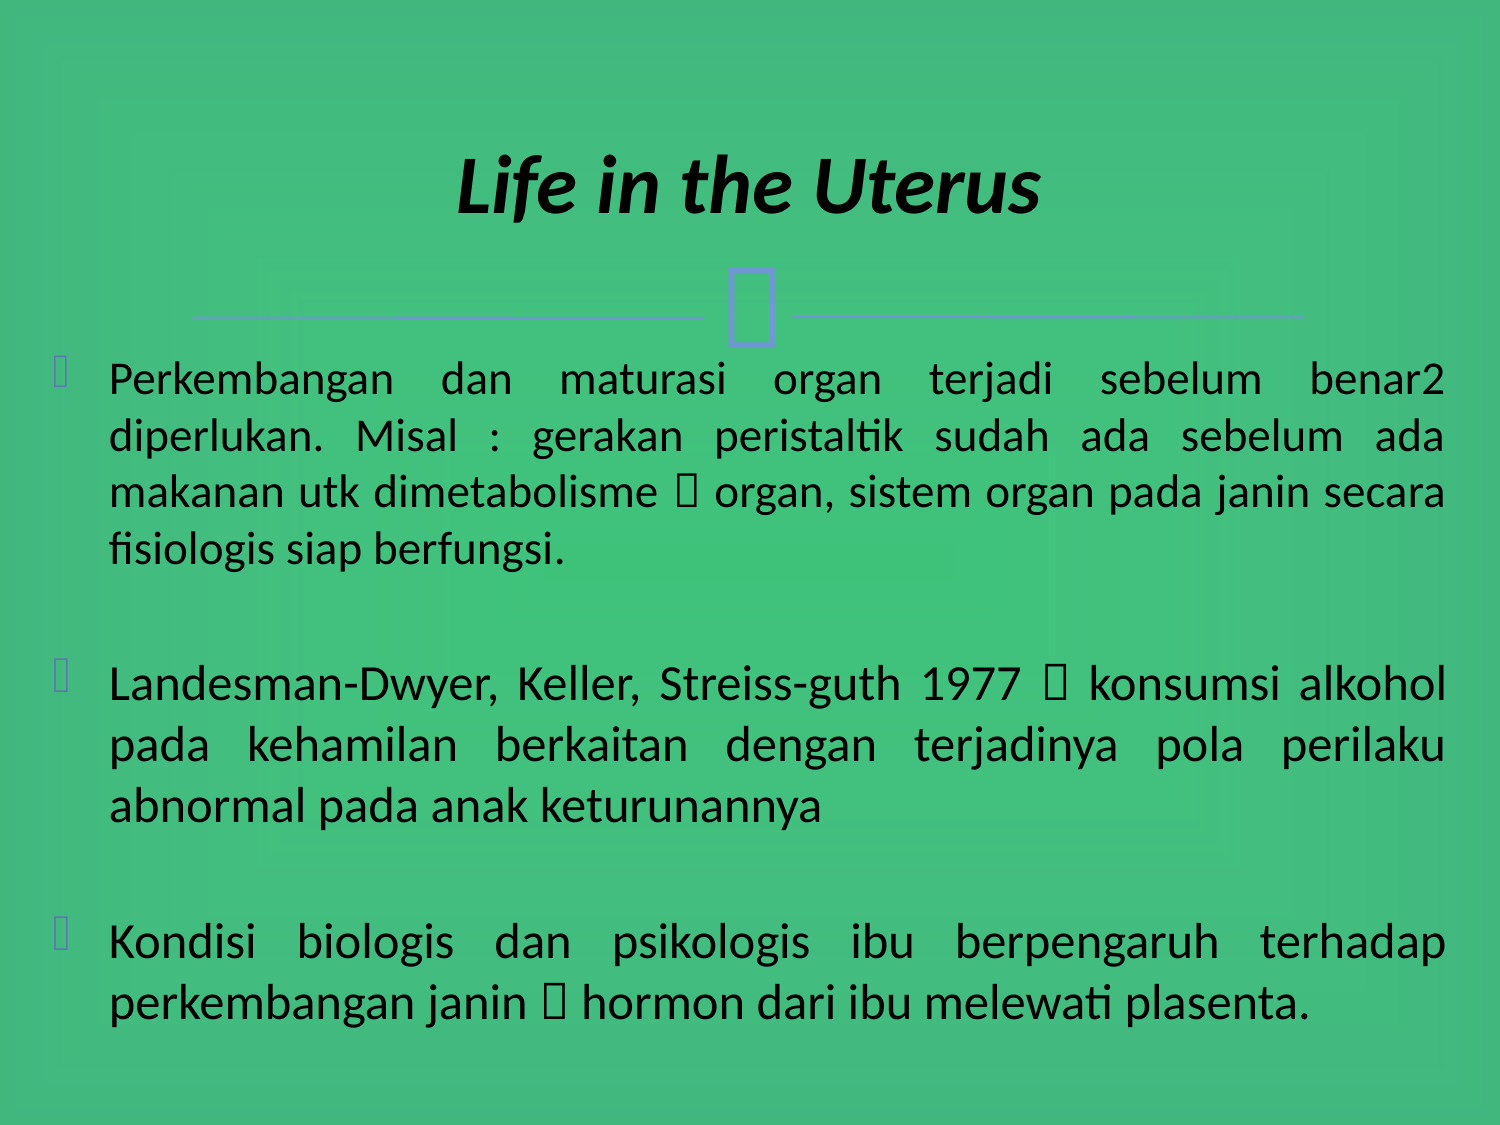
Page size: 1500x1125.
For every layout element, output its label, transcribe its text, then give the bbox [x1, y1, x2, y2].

title Life in the Uterus [112, 93, 1386, 267]
list Perkembangan dan maturasi organ terjadi sebelum benar2 diperlukan. Misal : gerakan peristaltik sudah ada sebelum ada makanan utk dimetabolisme  organ, sistem organ pada janin secara fisiologis siap berfungsi. Landesman-Dwyer, Keller, Streiss-guth 1977  konsumsi alkohol pada kehamilan berkaitan dengan terjadinya pola perilaku abnormal pada anak keturunannya Kondisi biologis dan psikologis ibu berpengaruh terhadap perkembangan janin  hormon dari ibu melewati plasenta. [37, 274, 1463, 1038]
